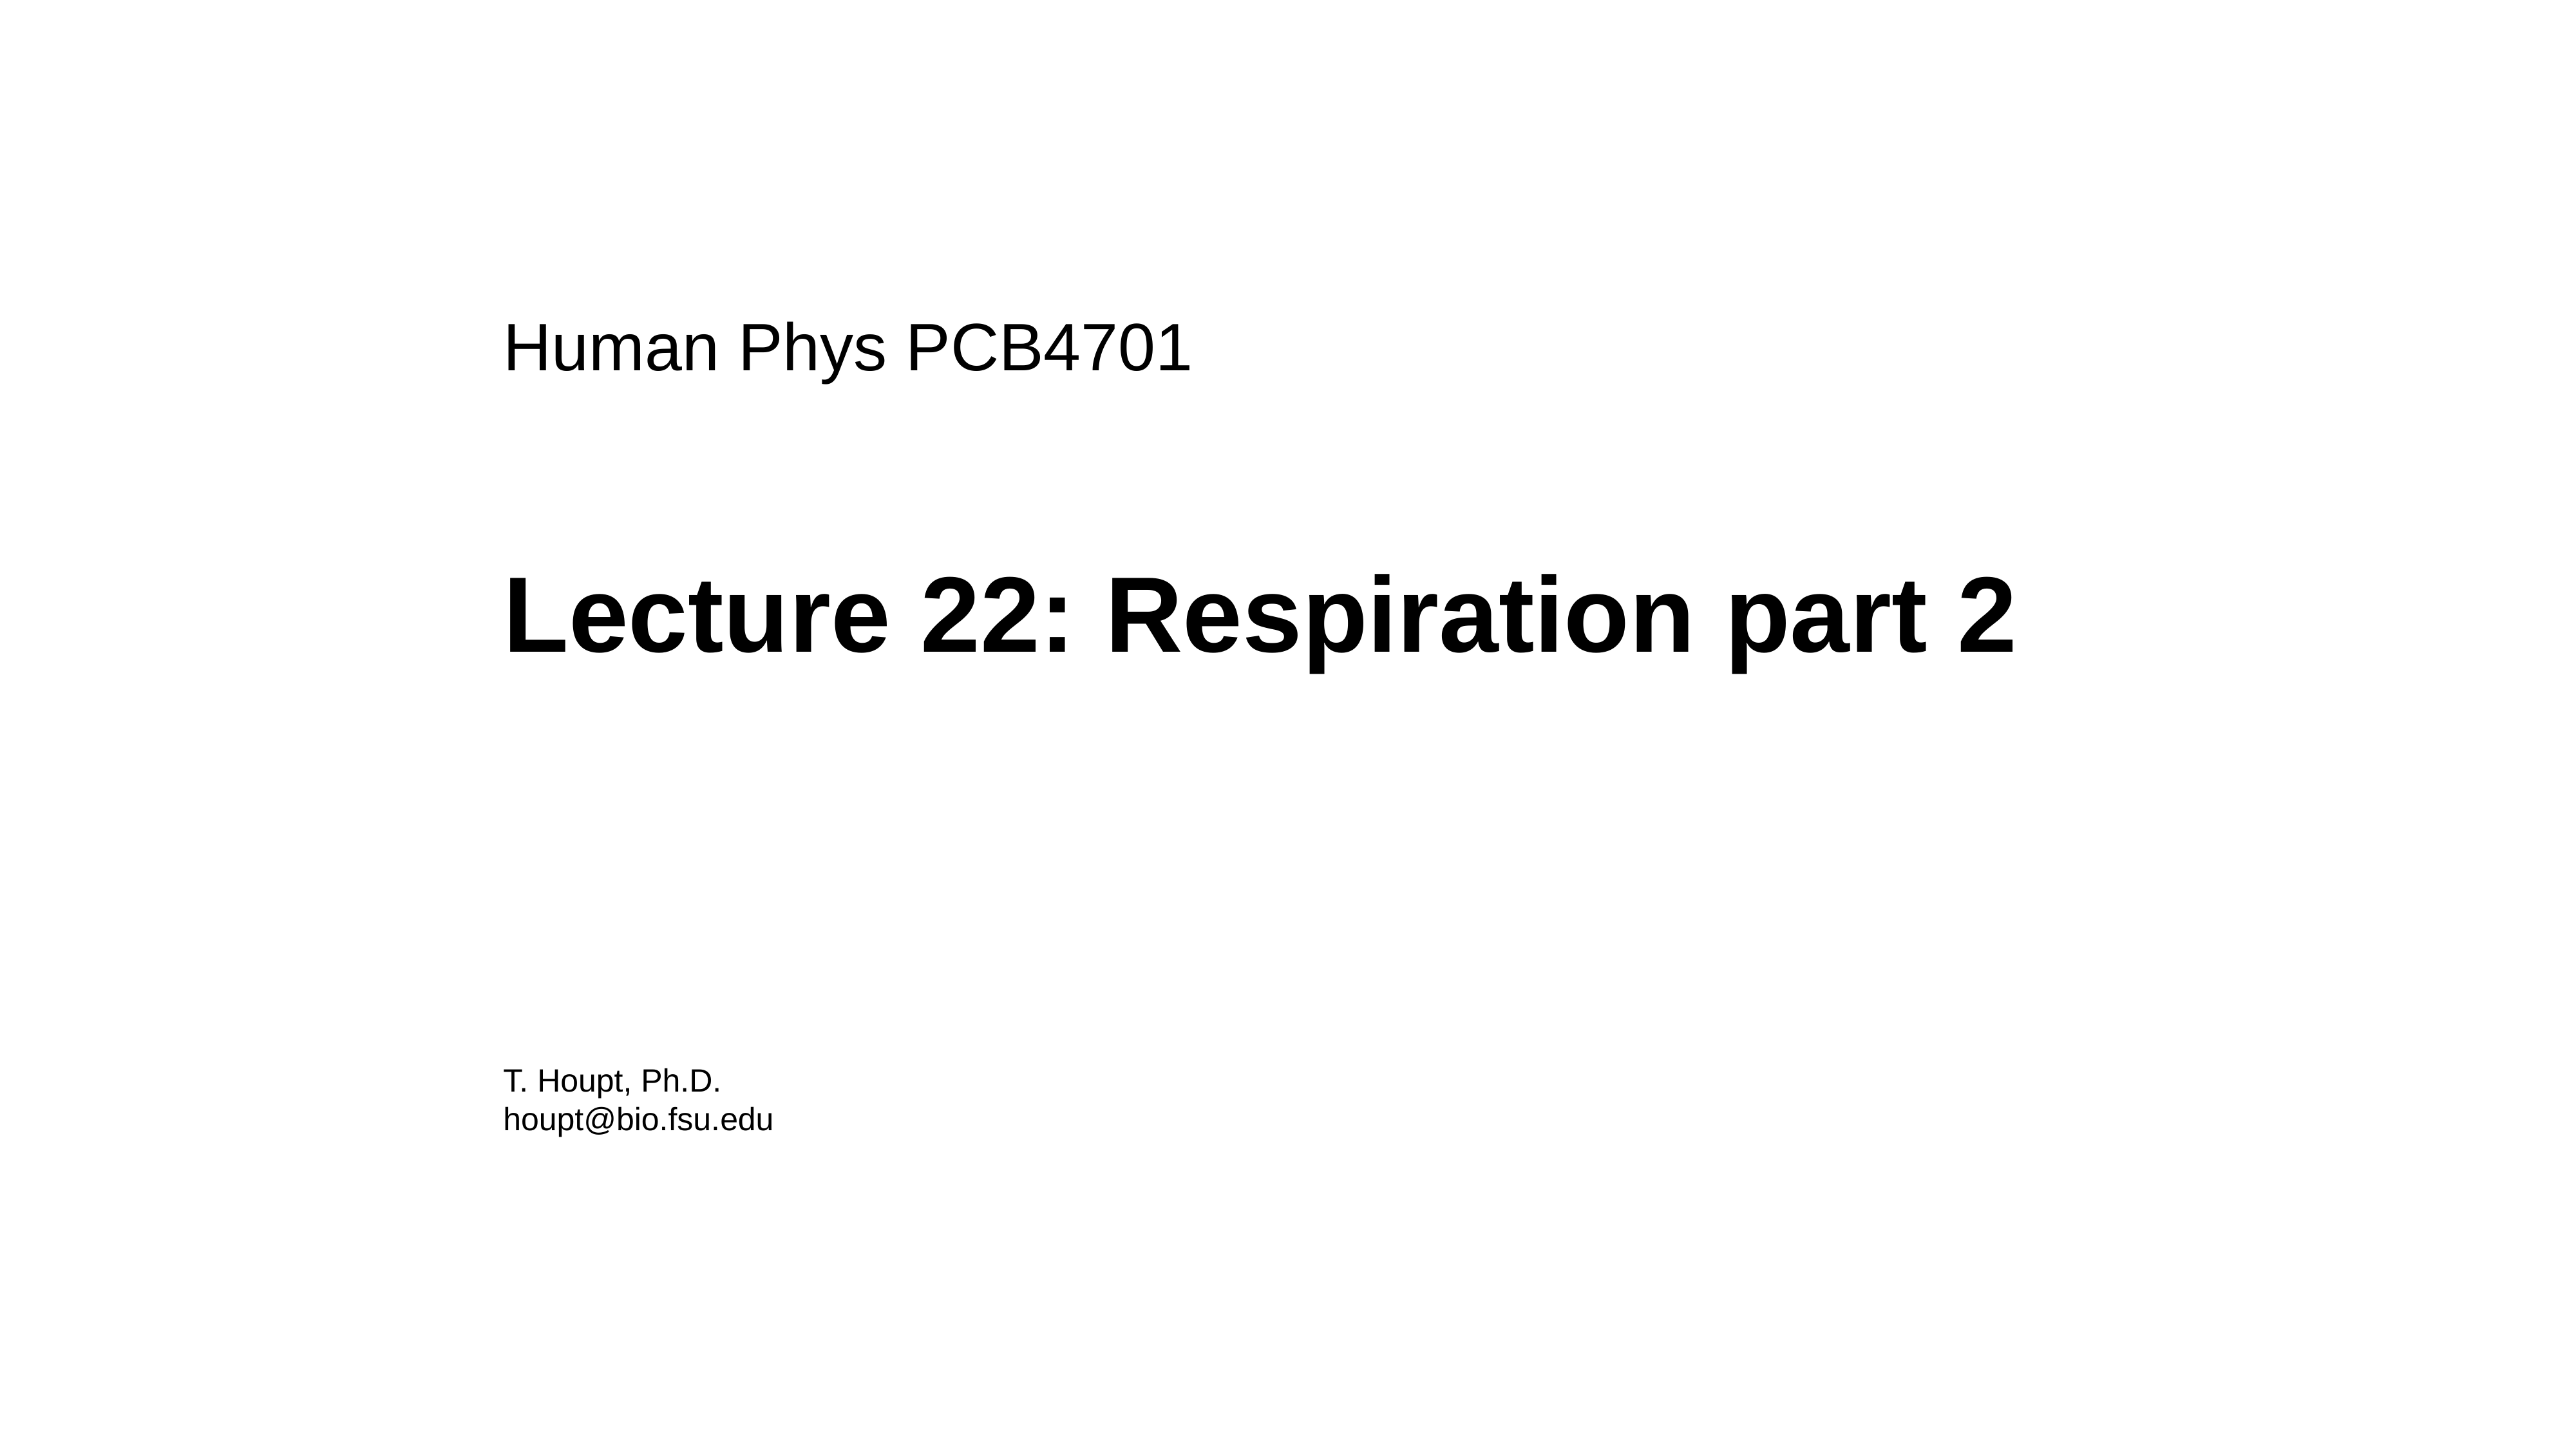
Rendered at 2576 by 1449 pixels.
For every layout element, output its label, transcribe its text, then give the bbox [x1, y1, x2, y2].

text_box Human Phys PCB4701 Lecture 22: Respiration part 2 T. Houpt, Ph.D. houpt@bio.fsu.edu [495, 296, 2175, 1145]
